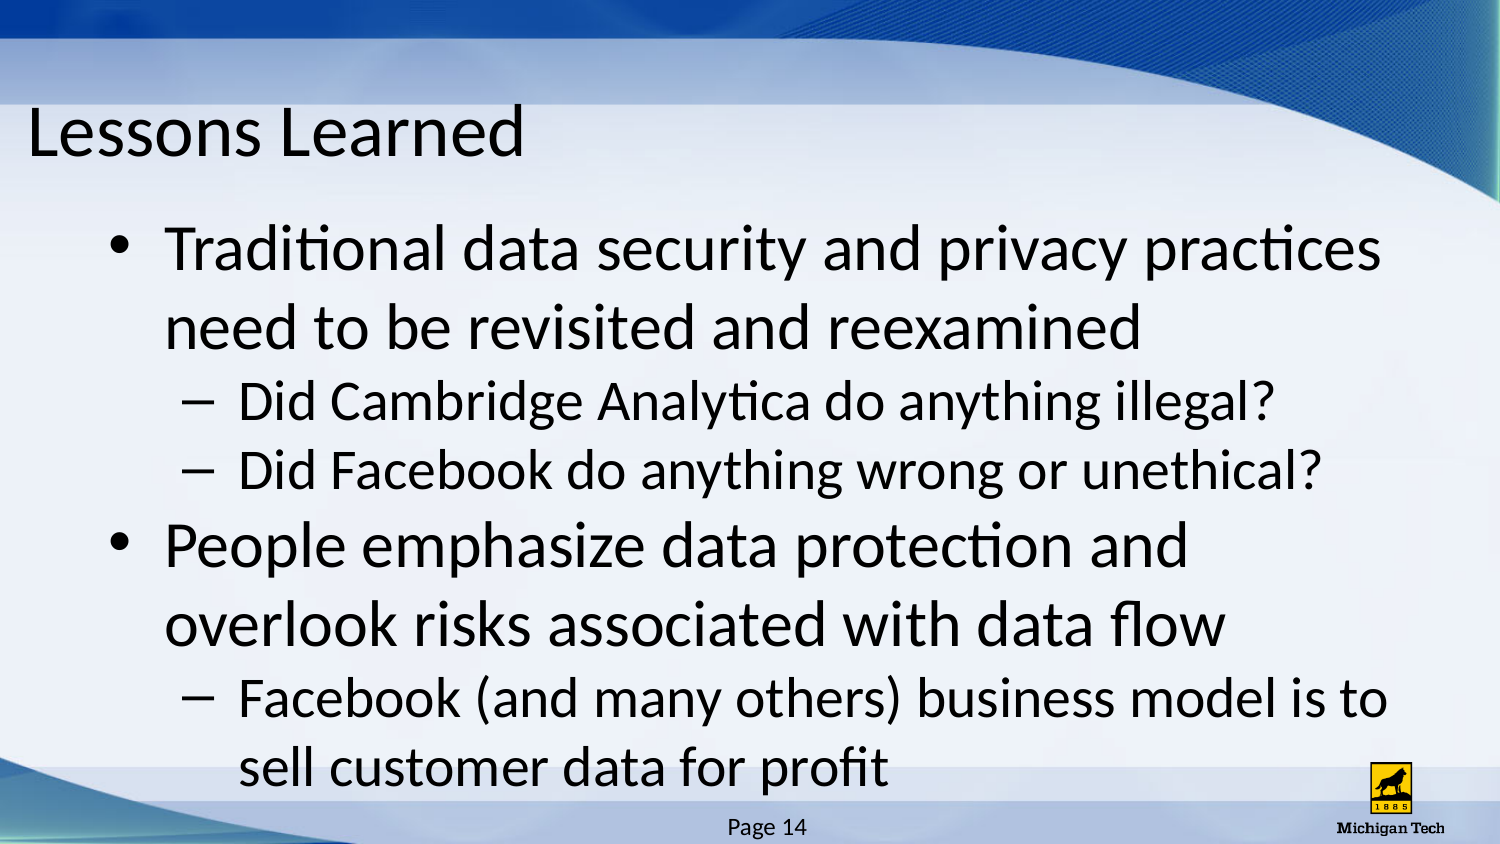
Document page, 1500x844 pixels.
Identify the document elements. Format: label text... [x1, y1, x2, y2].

picture [0, 0, 1500, 844]
title Lessons Learned [12, 56, 1263, 197]
list Traditional data security and privacy practices need to be revisited and reexamined Did Cambridge Analytica do anything illegal? Did Facebook do anything wrong or unethical? People emphasize data protection and overlook risks associated with data flow Facebook (and many others) business model is to sell customer data for profit [75, 196, 1425, 809]
